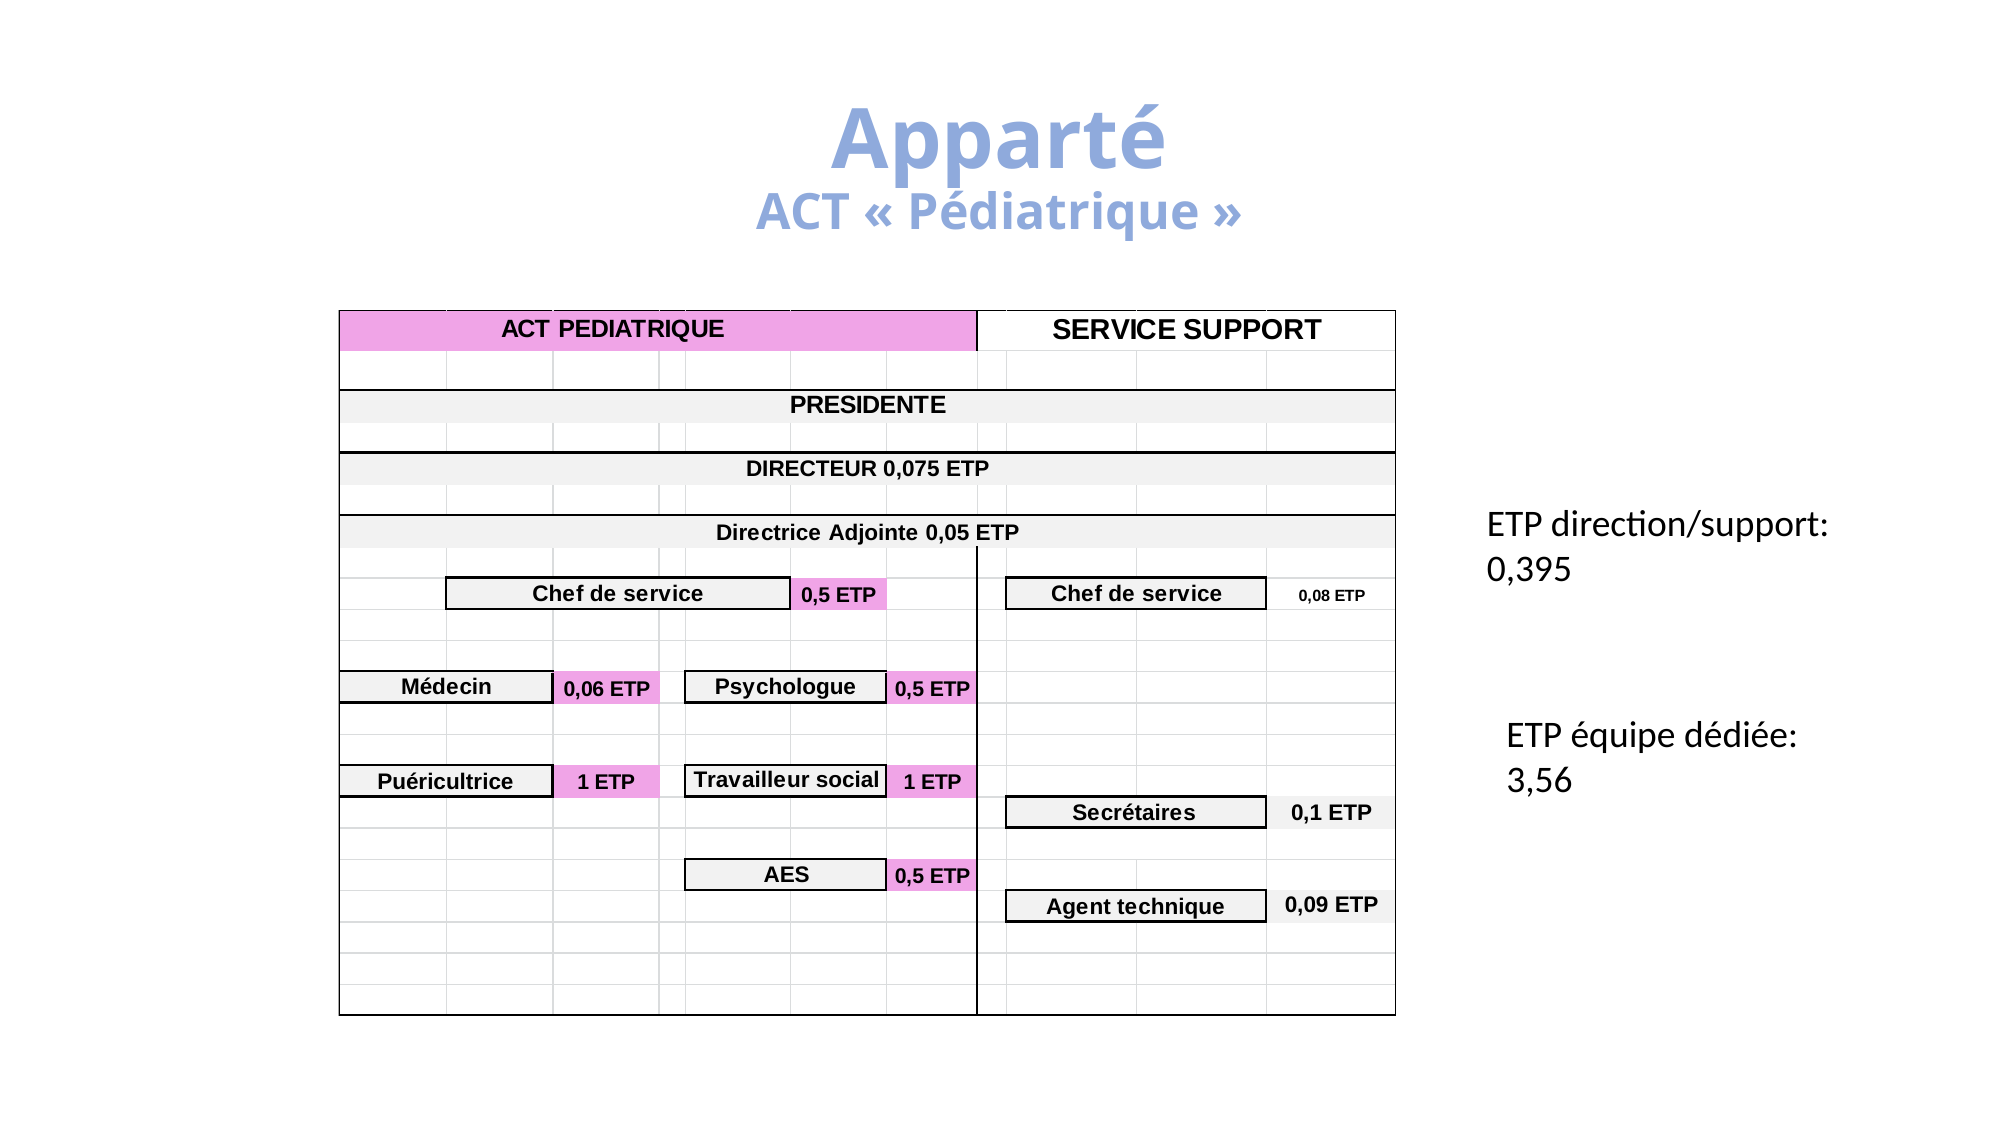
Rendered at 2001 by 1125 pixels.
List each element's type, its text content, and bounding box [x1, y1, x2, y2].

picture [338, 310, 1398, 1017]
title Apparté ACT « Pédiatrique » [137, 59, 1863, 278]
text_box ETP direction/support: 0,395 [1472, 491, 1893, 597]
text_box ETP équipe dédiée: 3,56 [1491, 702, 1859, 808]
